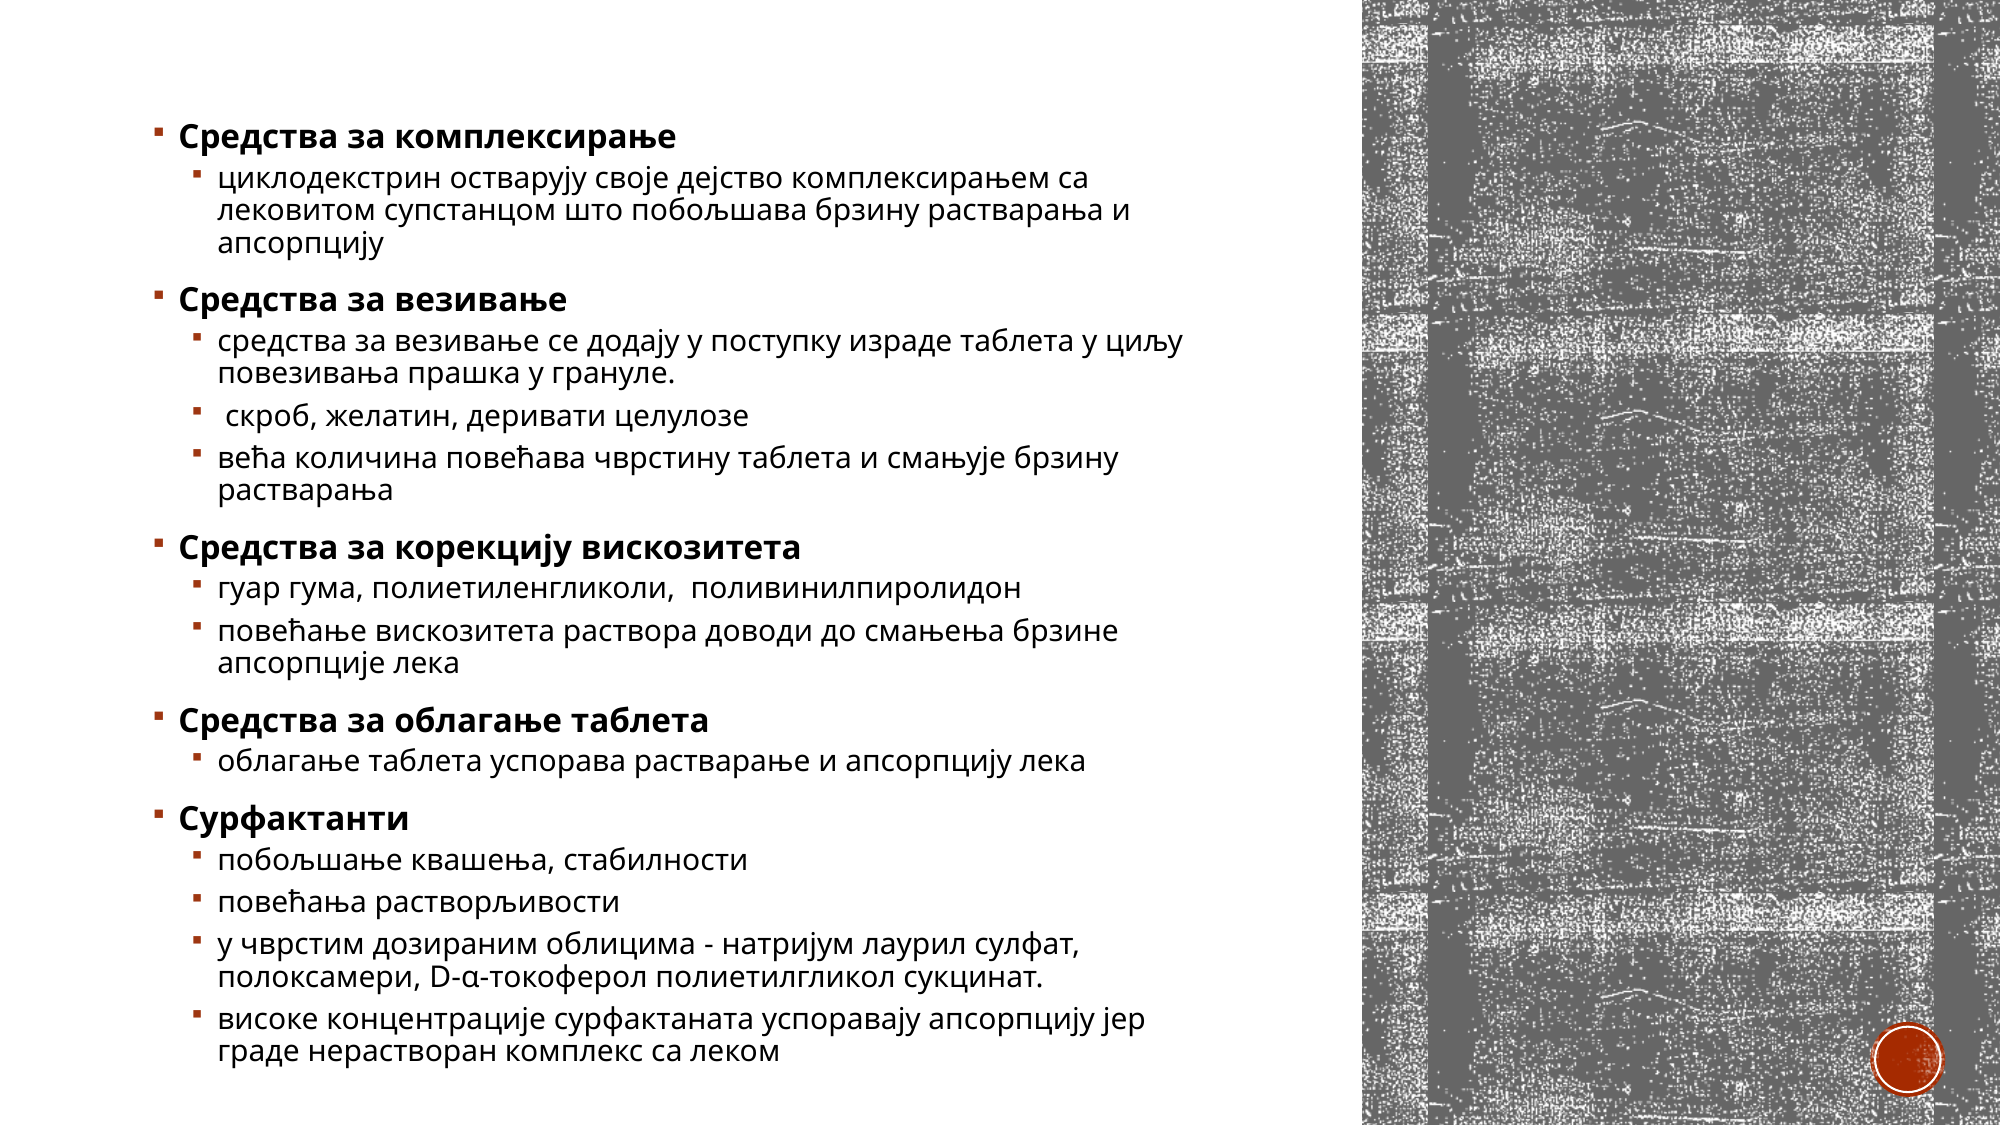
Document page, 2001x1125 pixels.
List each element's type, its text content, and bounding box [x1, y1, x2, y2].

list Средства за комплексирање циклодекстрин остварују своје дејство комплексирањем са лековитом супстанцом што побољшава брзину растварања и апсорпцију Средства за везивање средства за везивање се додају у поступку израде таблета у циљу повезивања прашка у грануле. скроб, желатин, деривати целулозе већа количина повећава чврстину таблета и смањује брзину растварањa Средства за корекцију вискозитета гуар гума, полиетиленгликоли, поливинилпиролидон повећање вискозитета раствора доводи до смањења брзине апсорпције лека Средства за облагање таблета облагање таблета успорава растварање и апсорпцију лека Сурфактанти побољшање квашења, стабилности повећања растворљивости у чврстим дозираним облицима - натријум лаурил сулфат, полоксамери, D-α-токоферол полиетилгликол сукцинат. високе концентрације сурфактаната успоравају апсорпцију јер граде нерастворан комплекс са леком [137, 112, 1239, 1081]
